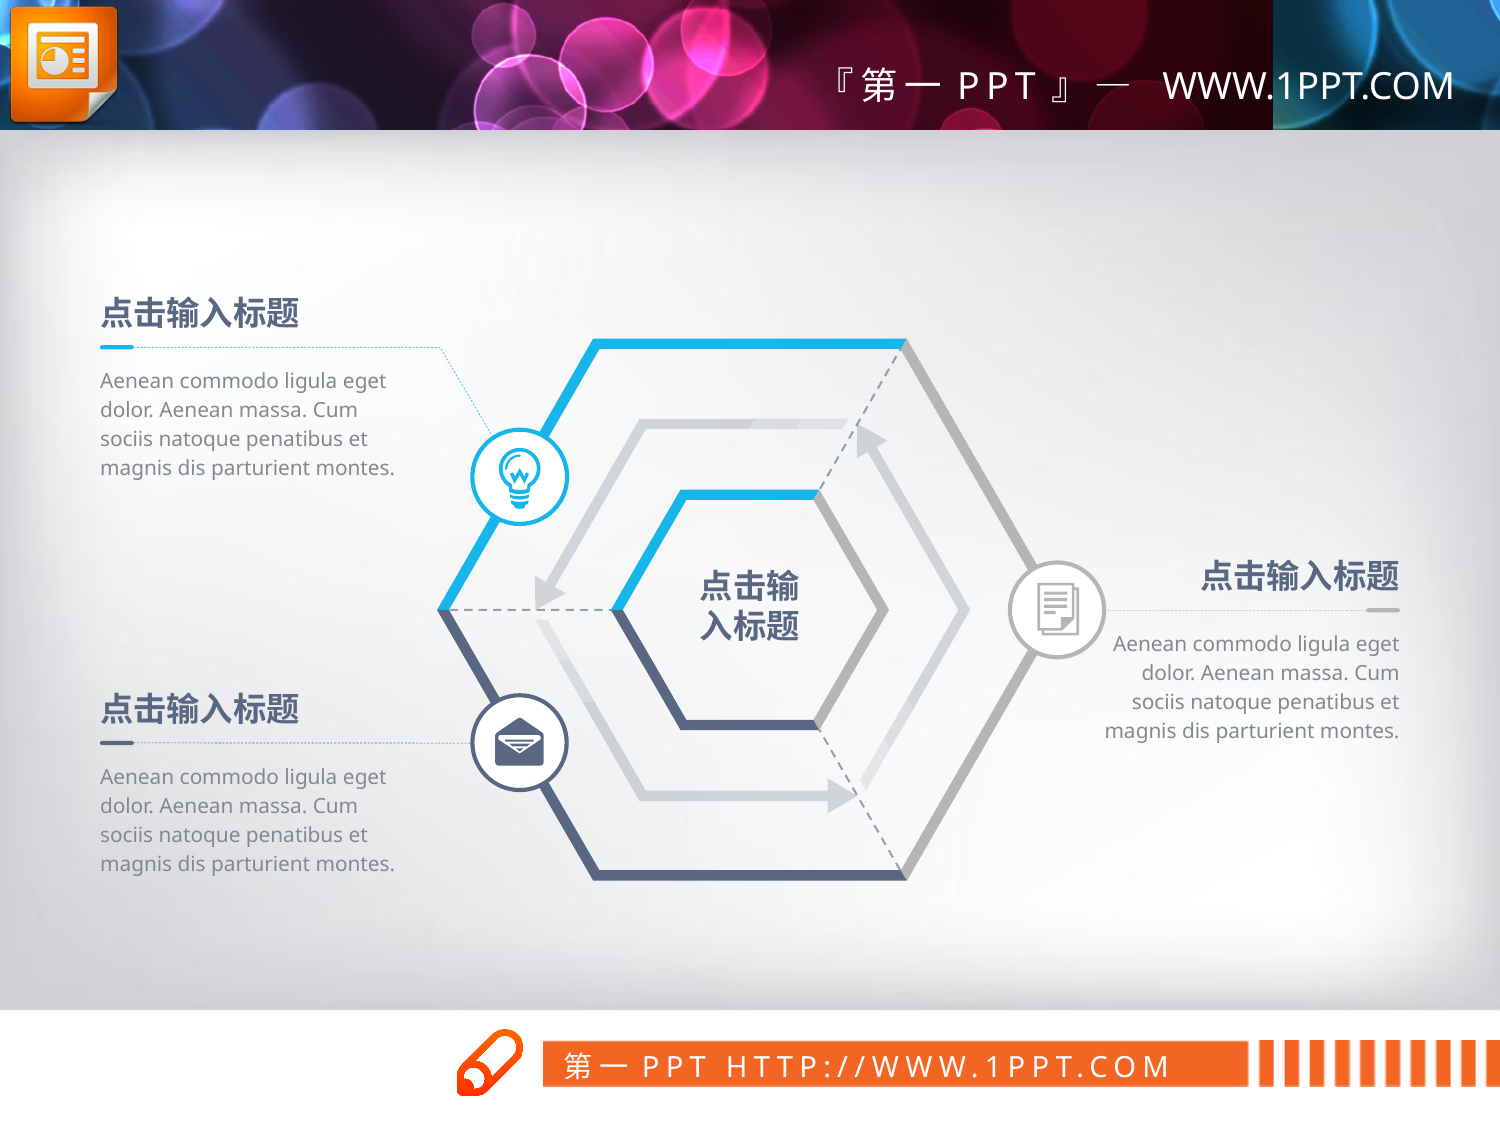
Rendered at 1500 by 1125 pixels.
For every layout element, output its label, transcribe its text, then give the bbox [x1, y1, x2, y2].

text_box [856, 423, 971, 791]
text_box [469, 427, 570, 527]
text_box [437, 534, 493, 609]
text_box [128, 347, 487, 459]
text_box 点击输入标题 [100, 292, 407, 333]
text_box 点击输入标题 [1093, 555, 1400, 596]
text_box Aenean commodo ligula eget dolor. Aenean massa. Cum sociis natoque penatibus et magnis dis parturient montes. [100, 759, 407, 876]
text_box [900, 339, 955, 422]
text_box [558, 821, 907, 881]
picture [0, 0, 1500, 1012]
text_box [535, 619, 858, 814]
text_box Aenean commodo ligula eget dolor. Aenean massa. Cum sociis natoque penatibus et magnis dis parturient montes. [1093, 626, 1400, 744]
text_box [470, 692, 569, 793]
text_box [1007, 560, 1107, 660]
text_box [548, 338, 907, 417]
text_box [534, 418, 849, 611]
text_box [437, 609, 496, 691]
text_box 点击输入标题 [100, 688, 407, 729]
text_box [975, 668, 1030, 763]
text_box [900, 799, 955, 882]
text_box [975, 457, 1034, 558]
text_box Aenean commodo ligula eget dolor. Aenean massa. Cum sociis natoque penatibus et magnis dis parturient montes. [100, 363, 407, 481]
picture [543, 1040, 1500, 1087]
